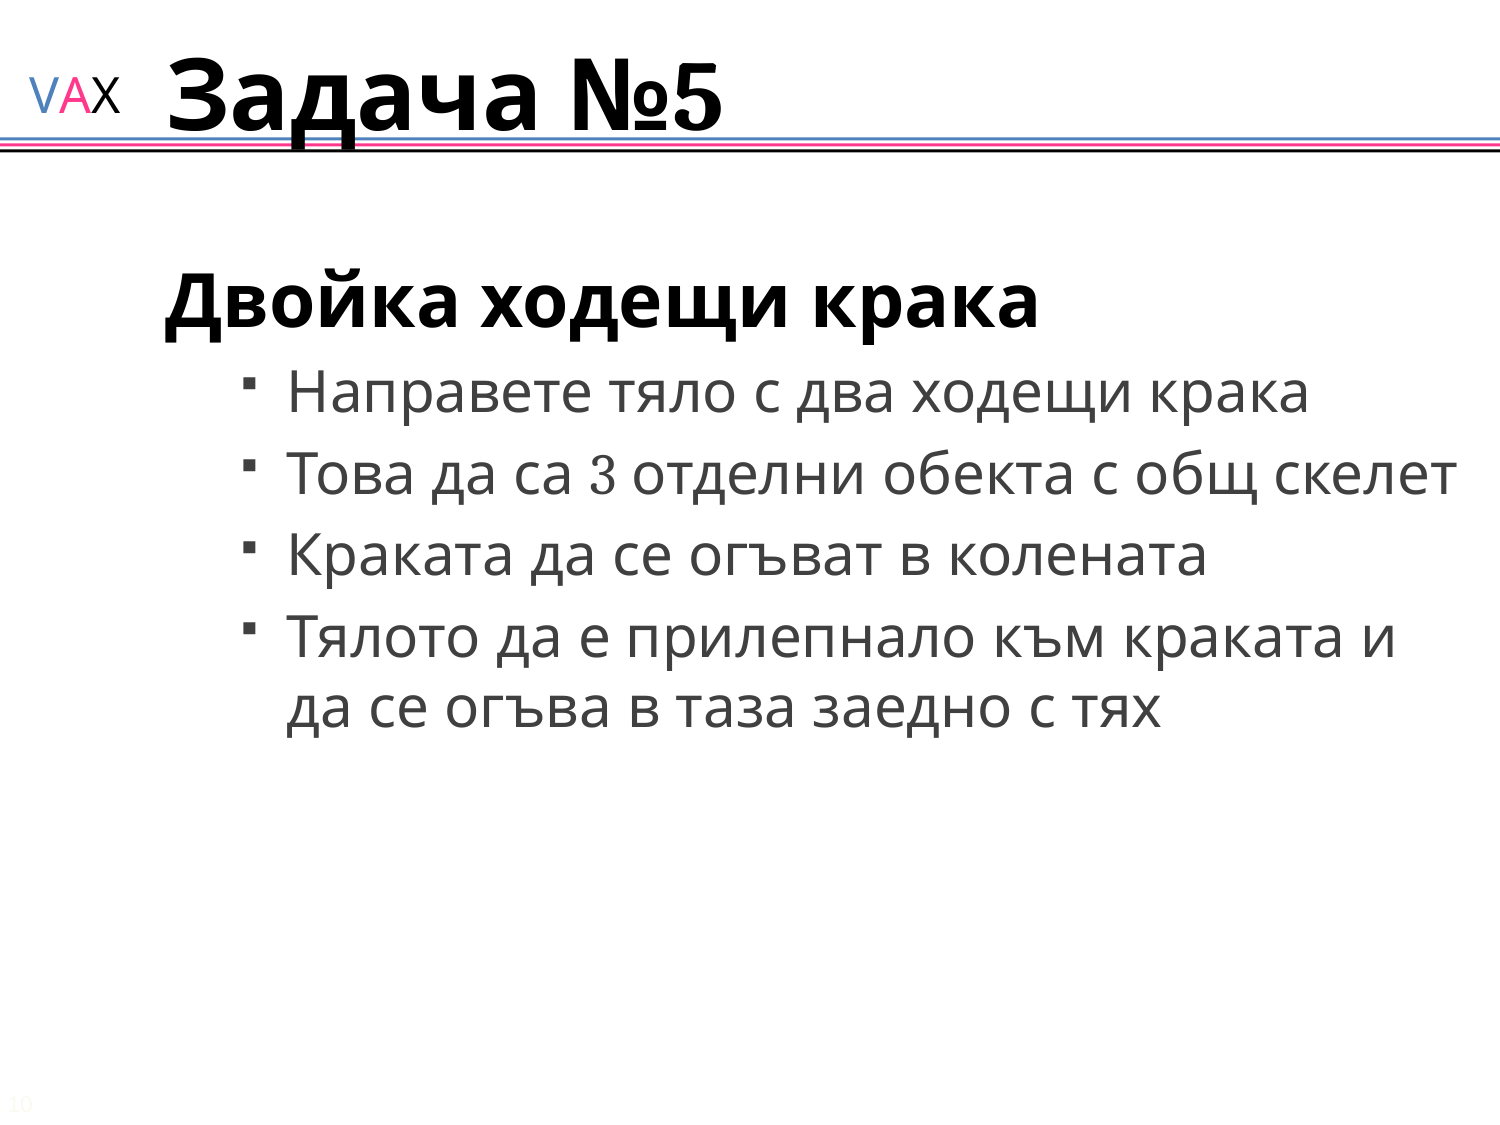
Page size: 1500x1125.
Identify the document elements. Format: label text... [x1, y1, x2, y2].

list Двойка ходещи крака Направете тяло с два ходещи крака Това да са 3 отделни обекта с общ скелет Краката да се огъват в колената Тялото да е прилепнало към краката и да се огъва в таза заедно с тях [150, 200, 1488, 1113]
title Задача №5 [0, 37, 1500, 144]
